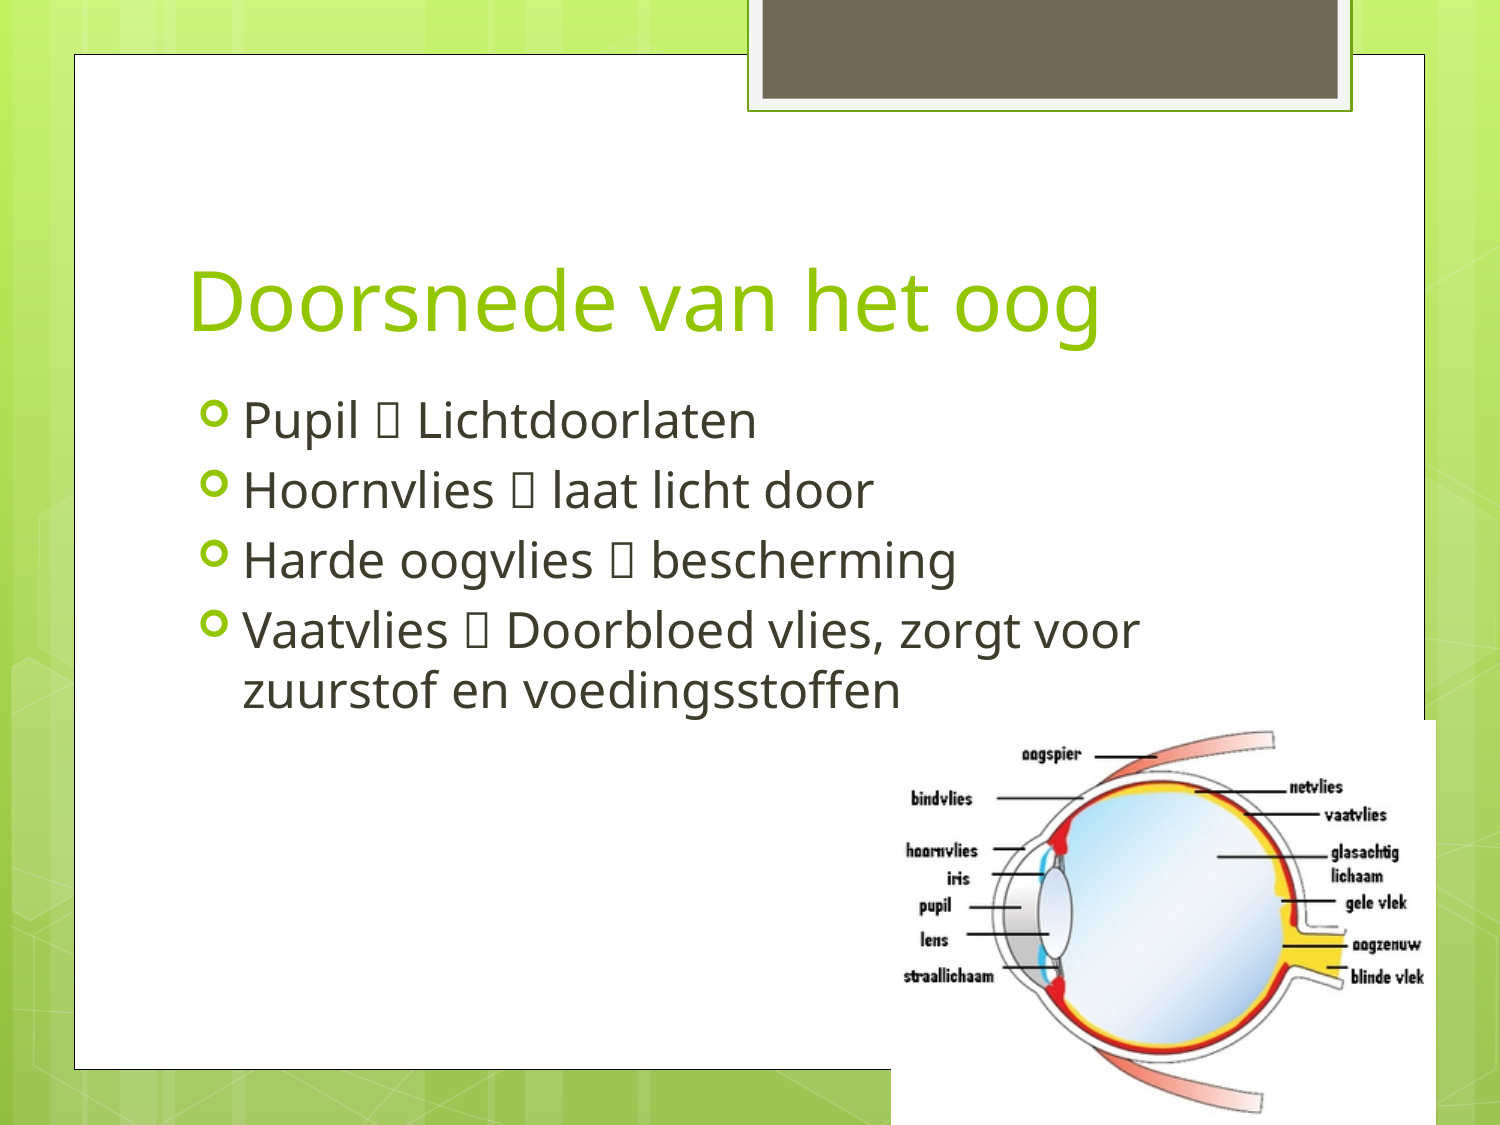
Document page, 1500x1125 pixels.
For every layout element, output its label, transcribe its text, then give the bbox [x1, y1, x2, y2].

list Pupil  Lichtdoorlaten Hoornvlies  laat licht door Harde oogvlies  bescherming Vaatvlies  Doorbloed vlies, zorgt voor zuurstof en voedingsstoffen [171, 381, 1283, 957]
title Doorsnede van het oog [171, 168, 1324, 357]
picture [891, 720, 1436, 1125]
